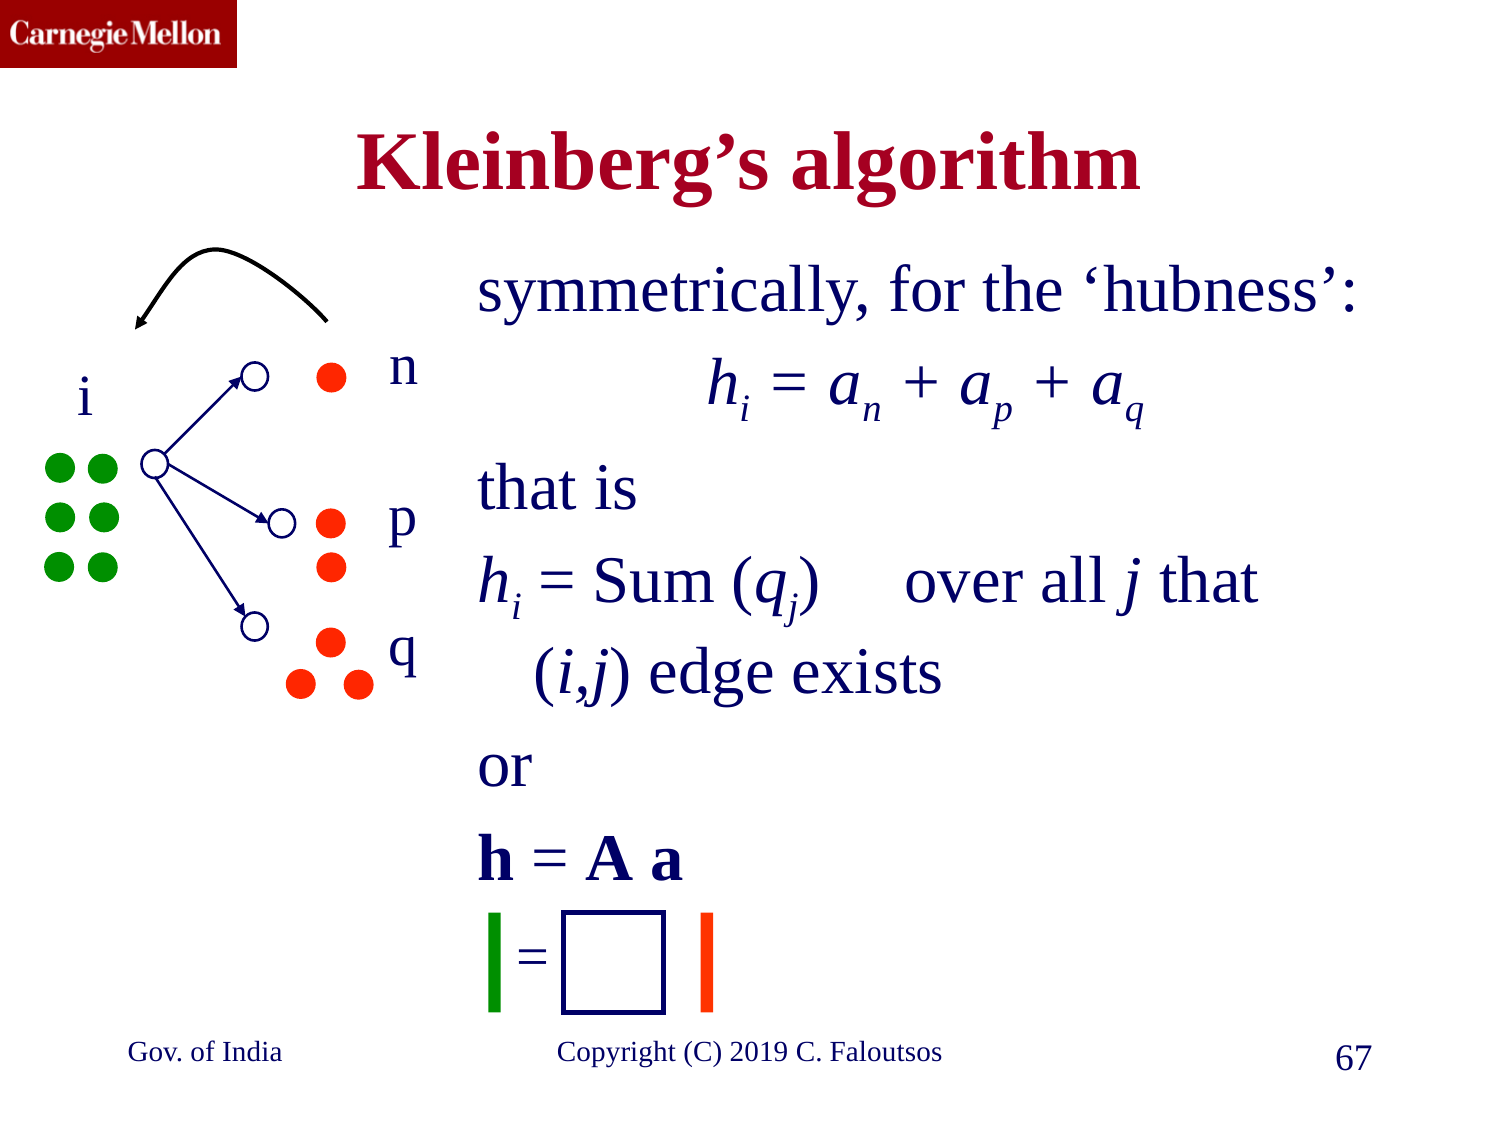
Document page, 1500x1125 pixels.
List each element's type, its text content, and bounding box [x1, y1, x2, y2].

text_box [169, 463, 268, 524]
footer Copyright (C) 2019 C. Faloutsos [512, 1024, 988, 1101]
text_box [87, 453, 118, 484]
text_box i [62, 350, 109, 435]
text_box [141, 449, 167, 478]
text_box p [373, 470, 433, 555]
title Kleinberg’s algorithm [112, 99, 1388, 213]
text_box [315, 627, 346, 658]
text_box [241, 612, 268, 641]
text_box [163, 376, 241, 453]
text_box [45, 452, 76, 483]
text_box [87, 552, 118, 583]
text_box [285, 668, 316, 699]
text_box [135, 249, 328, 330]
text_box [154, 479, 246, 616]
text_box [89, 502, 120, 533]
text_box [315, 508, 346, 539]
text_box [316, 362, 347, 393]
list symmetrically, for the ‘hubness’: hi = an + ap + aq that is hi = Sum (qj) over all j that (i,j) edge exists or h = A a [462, 237, 1388, 1001]
text_box q [373, 600, 433, 685]
text_box [241, 362, 269, 391]
text_box n [374, 318, 434, 404]
slide_number 67 [1074, 1024, 1388, 1101]
text_box [45, 502, 76, 533]
text_box [316, 552, 347, 583]
picture [0, 0, 237, 68]
text_box [343, 669, 374, 700]
text_box [44, 551, 75, 582]
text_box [488, 910, 714, 1013]
slide_number Gov. of India [112, 1024, 426, 1101]
text_box [269, 509, 296, 538]
